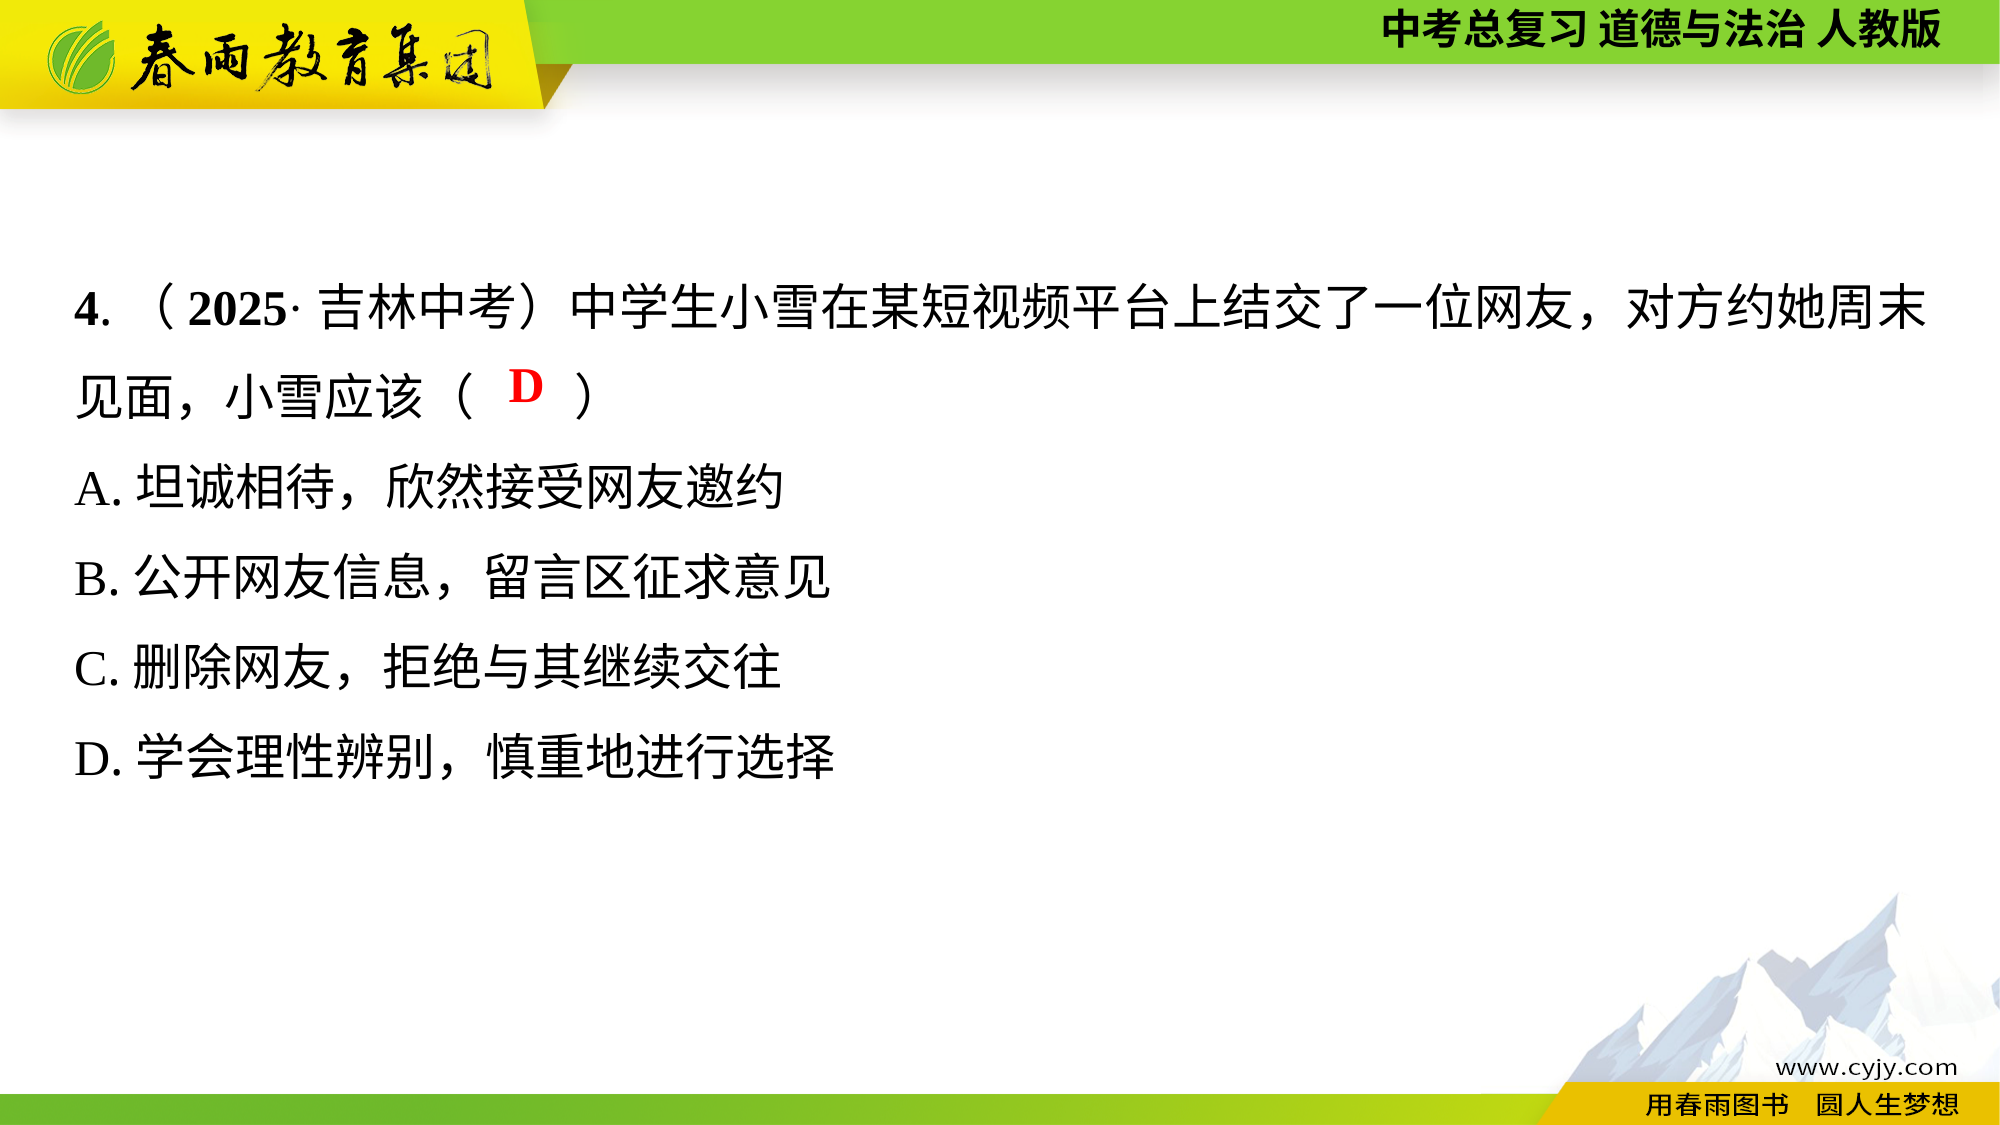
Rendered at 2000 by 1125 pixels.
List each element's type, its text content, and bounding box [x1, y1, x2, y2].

picture [0, 0, 2000, 1125]
text_box D [493, 345, 560, 421]
list 4.（2025·吉林中考）中学生小雪在某短视频平台上结交了一位网友，对方约她周末见面，小雪应该（ ） A.坦诚相待，欣然接受网友邀约 B.公开网友信息，留言区征求意见 C.删除网友，拒绝与其继续交往 D.学会理性辨别，慎重地进行选择 [59, 237, 1944, 787]
